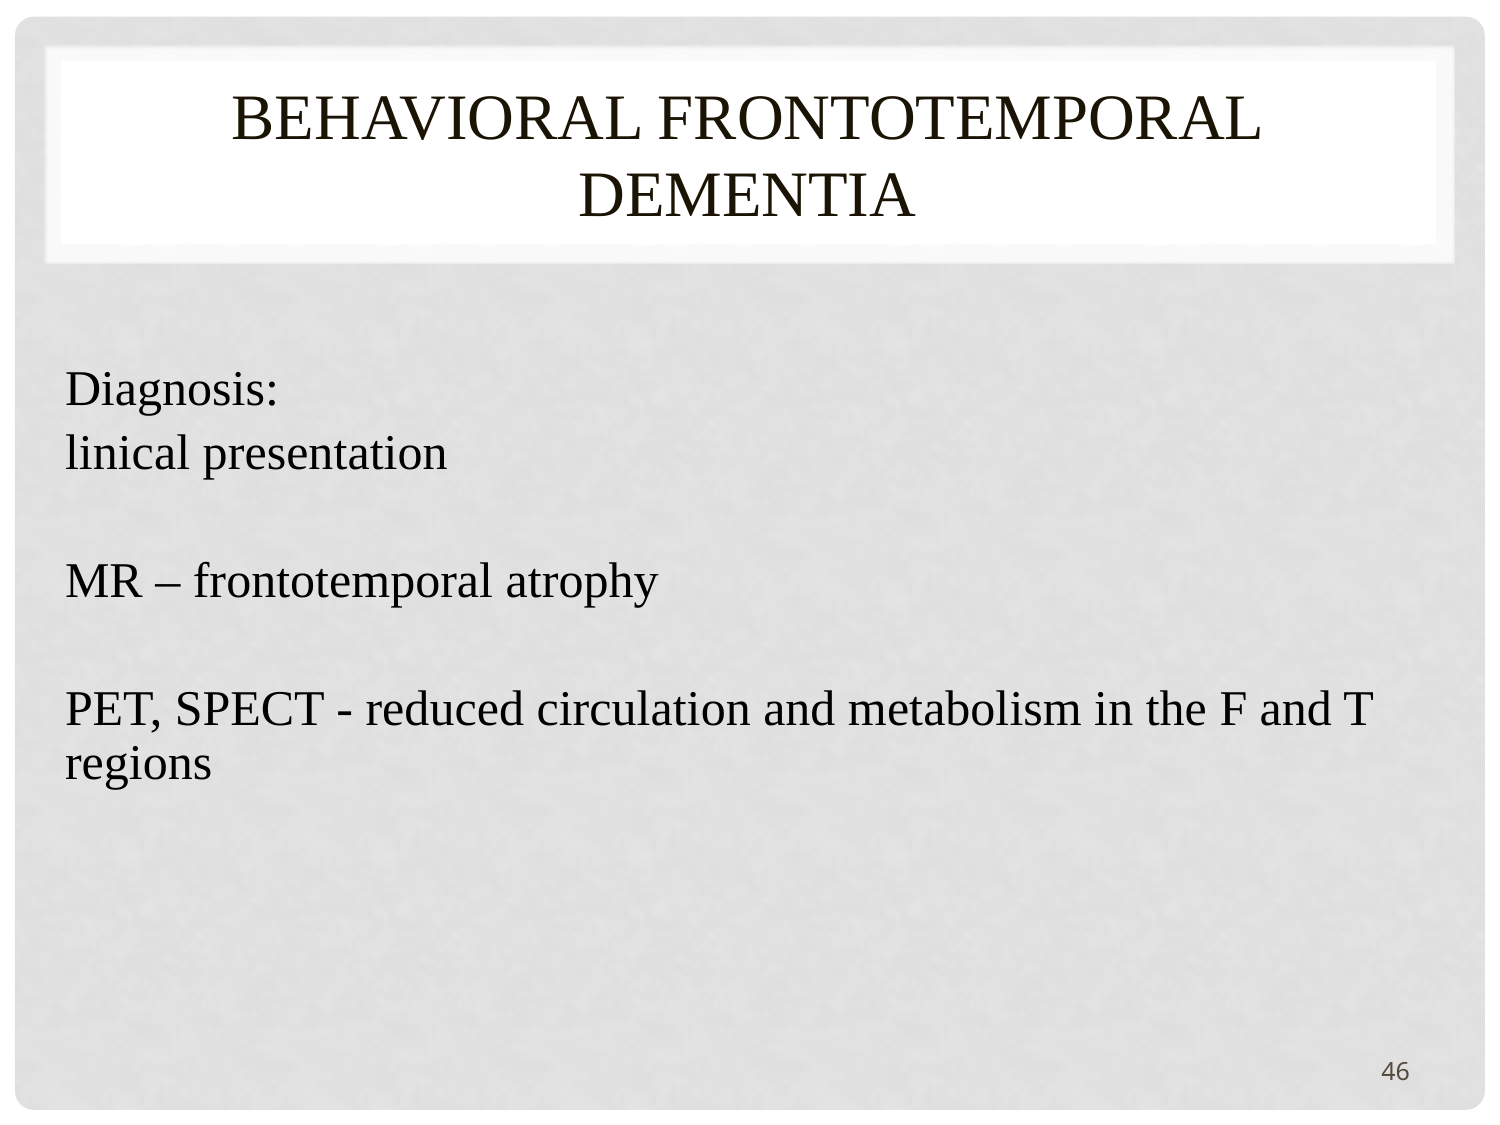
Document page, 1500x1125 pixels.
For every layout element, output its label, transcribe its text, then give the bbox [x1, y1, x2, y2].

text_box Diagnosis: linical presentation MR – frontotemporal atrophy PET, SPECT - reduced circulation and metabolism in the F and T regions [49, 284, 1470, 1105]
title BEHAVIORAL frontotemporal dementia [69, 66, 1425, 238]
slide_number 46 [1074, 1042, 1425, 1103]
